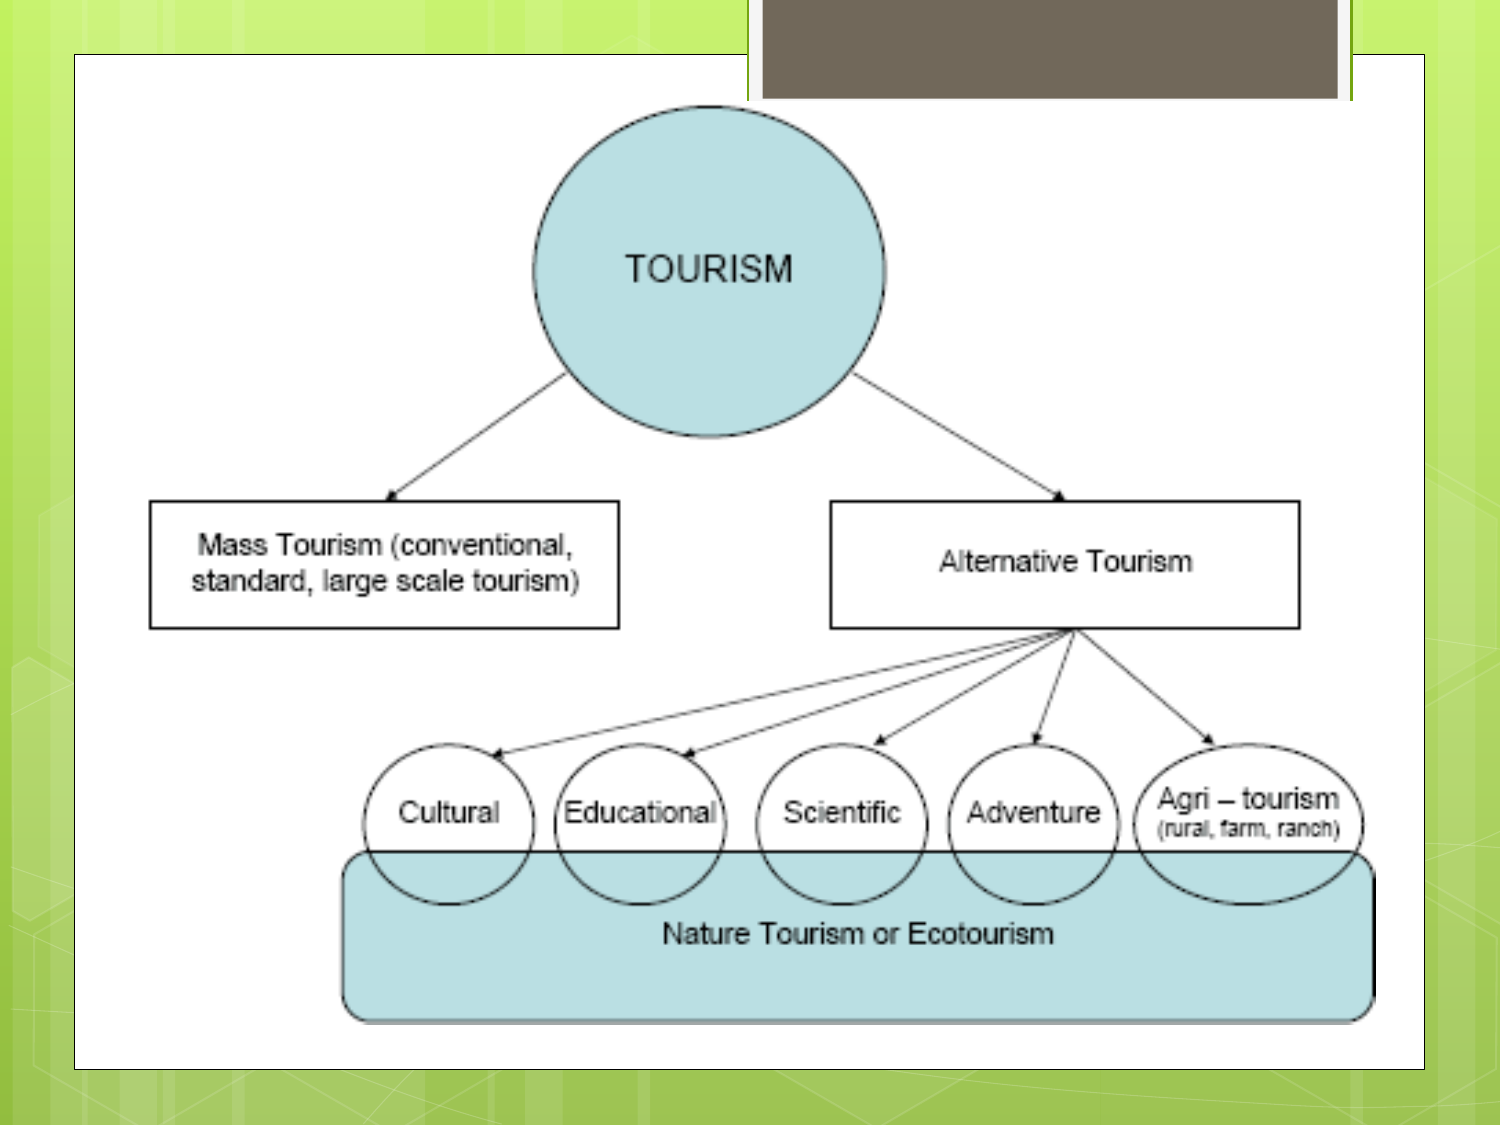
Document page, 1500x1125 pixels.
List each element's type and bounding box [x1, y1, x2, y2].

picture [147, 101, 1377, 1025]
